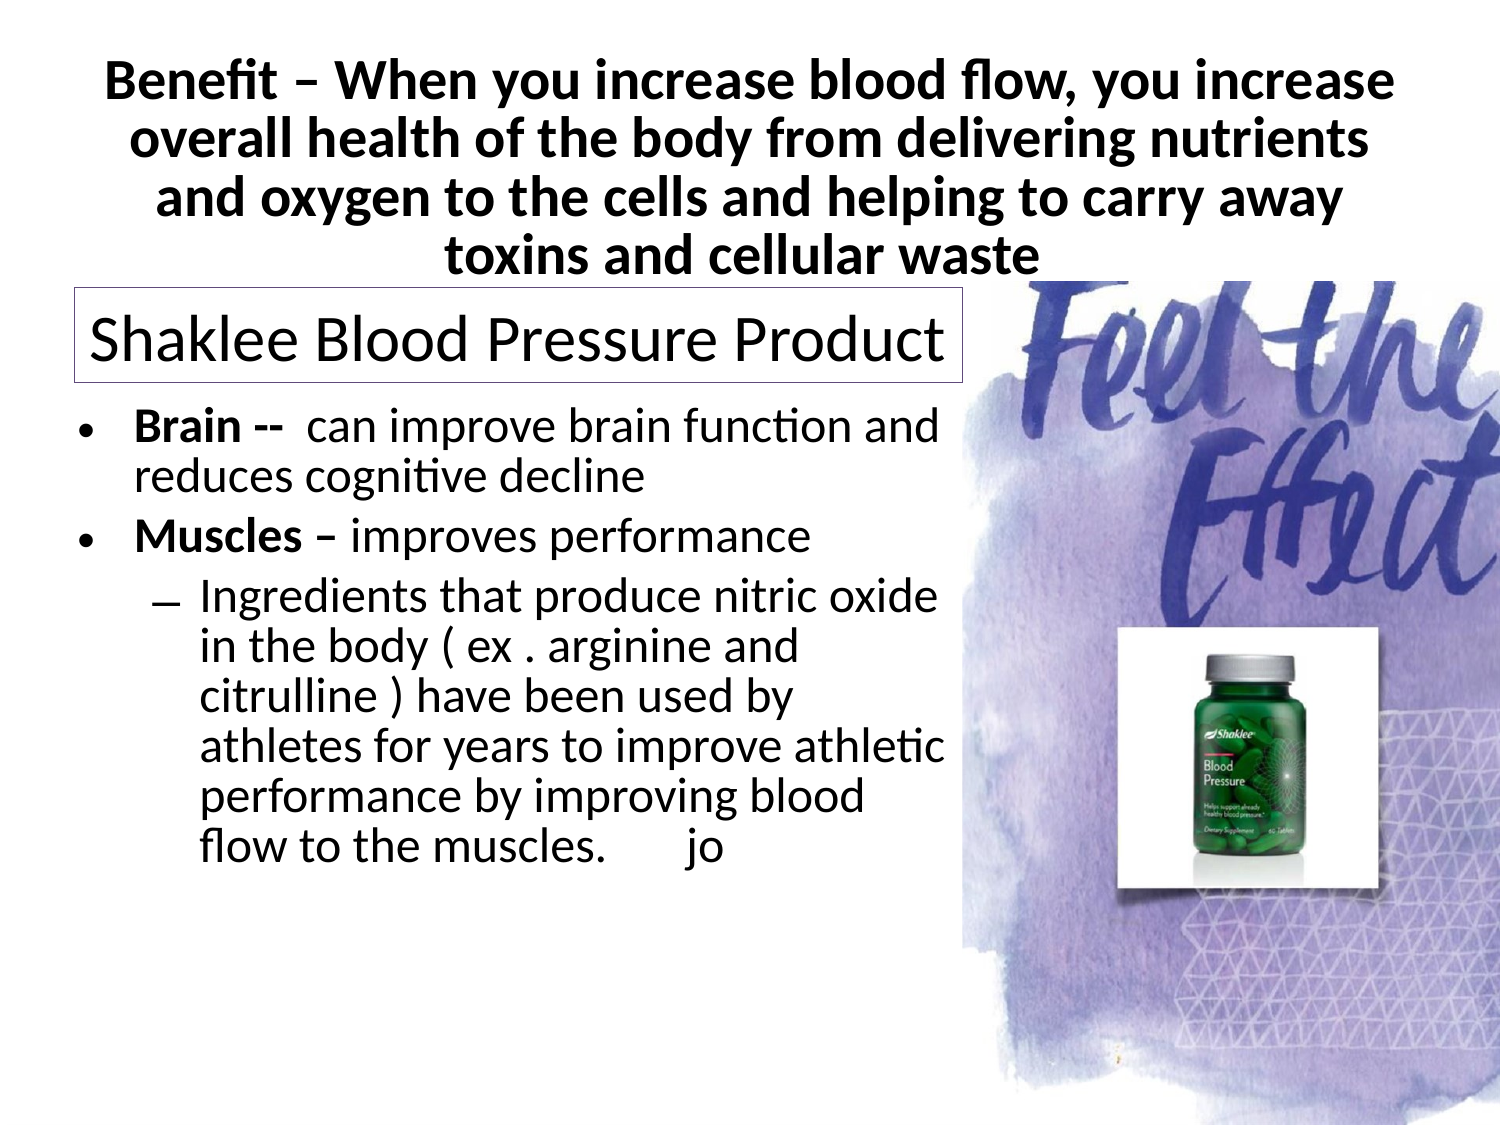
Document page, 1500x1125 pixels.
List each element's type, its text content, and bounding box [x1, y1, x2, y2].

title Benefit – When you increase blood flow, you increase overall health of the body from delivering nutrients and oxygen to the cells and helping to carry away toxins and cellular waste [75, 45, 1425, 279]
picture [0, 280, 1500, 1125]
